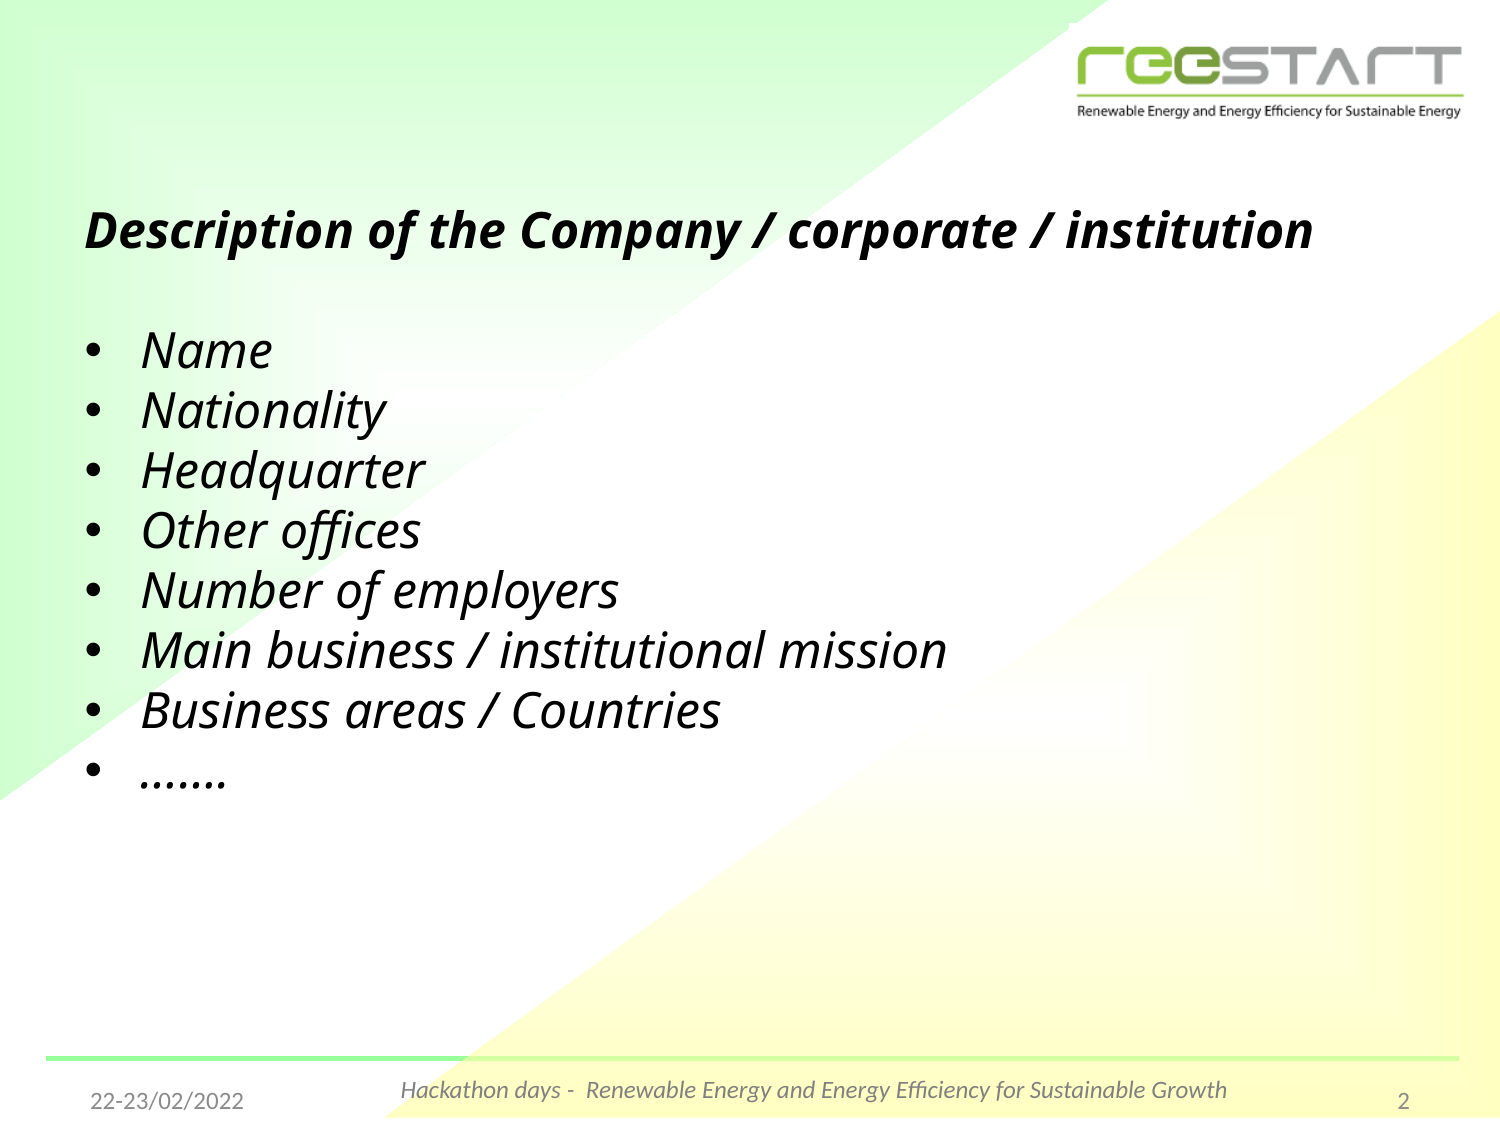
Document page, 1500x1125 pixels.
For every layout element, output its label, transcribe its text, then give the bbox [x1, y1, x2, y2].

text_box Hackathon days - Renewable Energy and Energy Efficiency for Sustainable Growth [301, 1058, 1329, 1119]
slide_number 2 [1352, 1069, 1425, 1125]
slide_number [75, 1069, 302, 1125]
text_box Description of the Company / corporate / institution Name Nationality Headquarter Other offices Number of employers Main business / institutional mission Business areas / Countries ……. [69, 191, 1370, 927]
